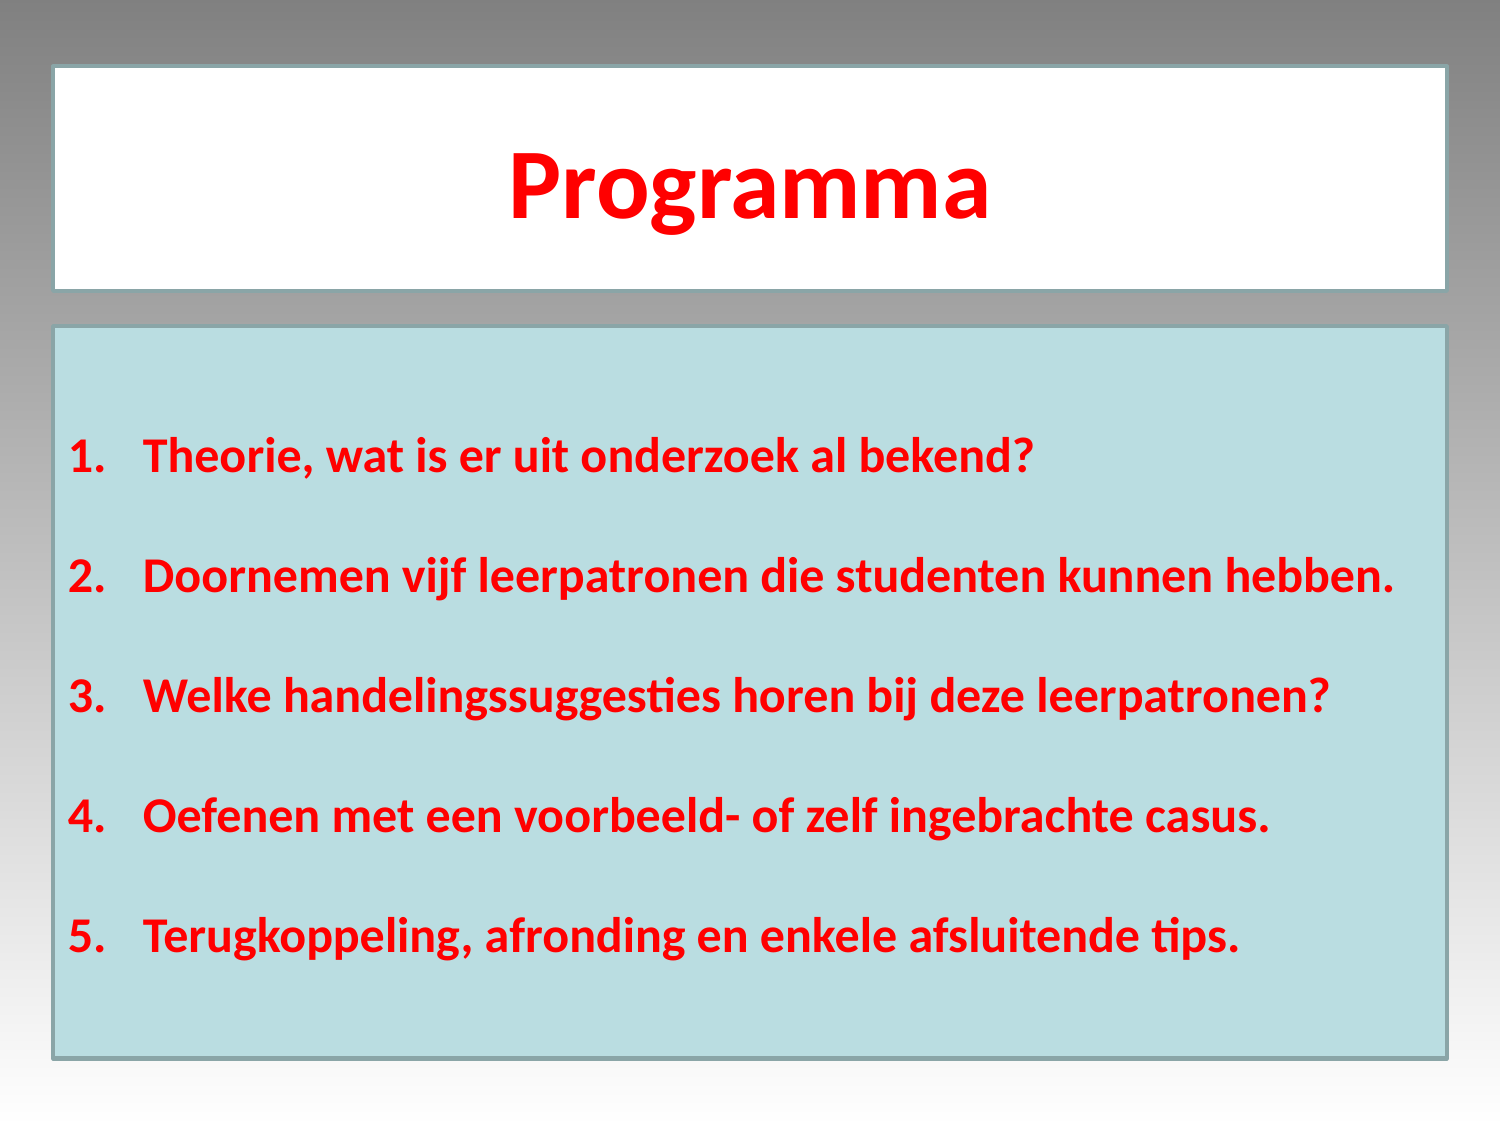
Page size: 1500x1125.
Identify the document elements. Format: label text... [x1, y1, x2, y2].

text_box Theorie, wat is er uit onderzoek al bekend? Doornemen vijf leerpatronen die studenten kunnen hebben. Welke handelingssuggesties horen bij deze leerpatronen? Oefenen met een voorbeeld- of zelf ingebrachte casus. Terugkoppeling, afronding en enkele afsluitende tips. [51, 324, 1449, 1061]
text_box Programma [51, 64, 1449, 293]
